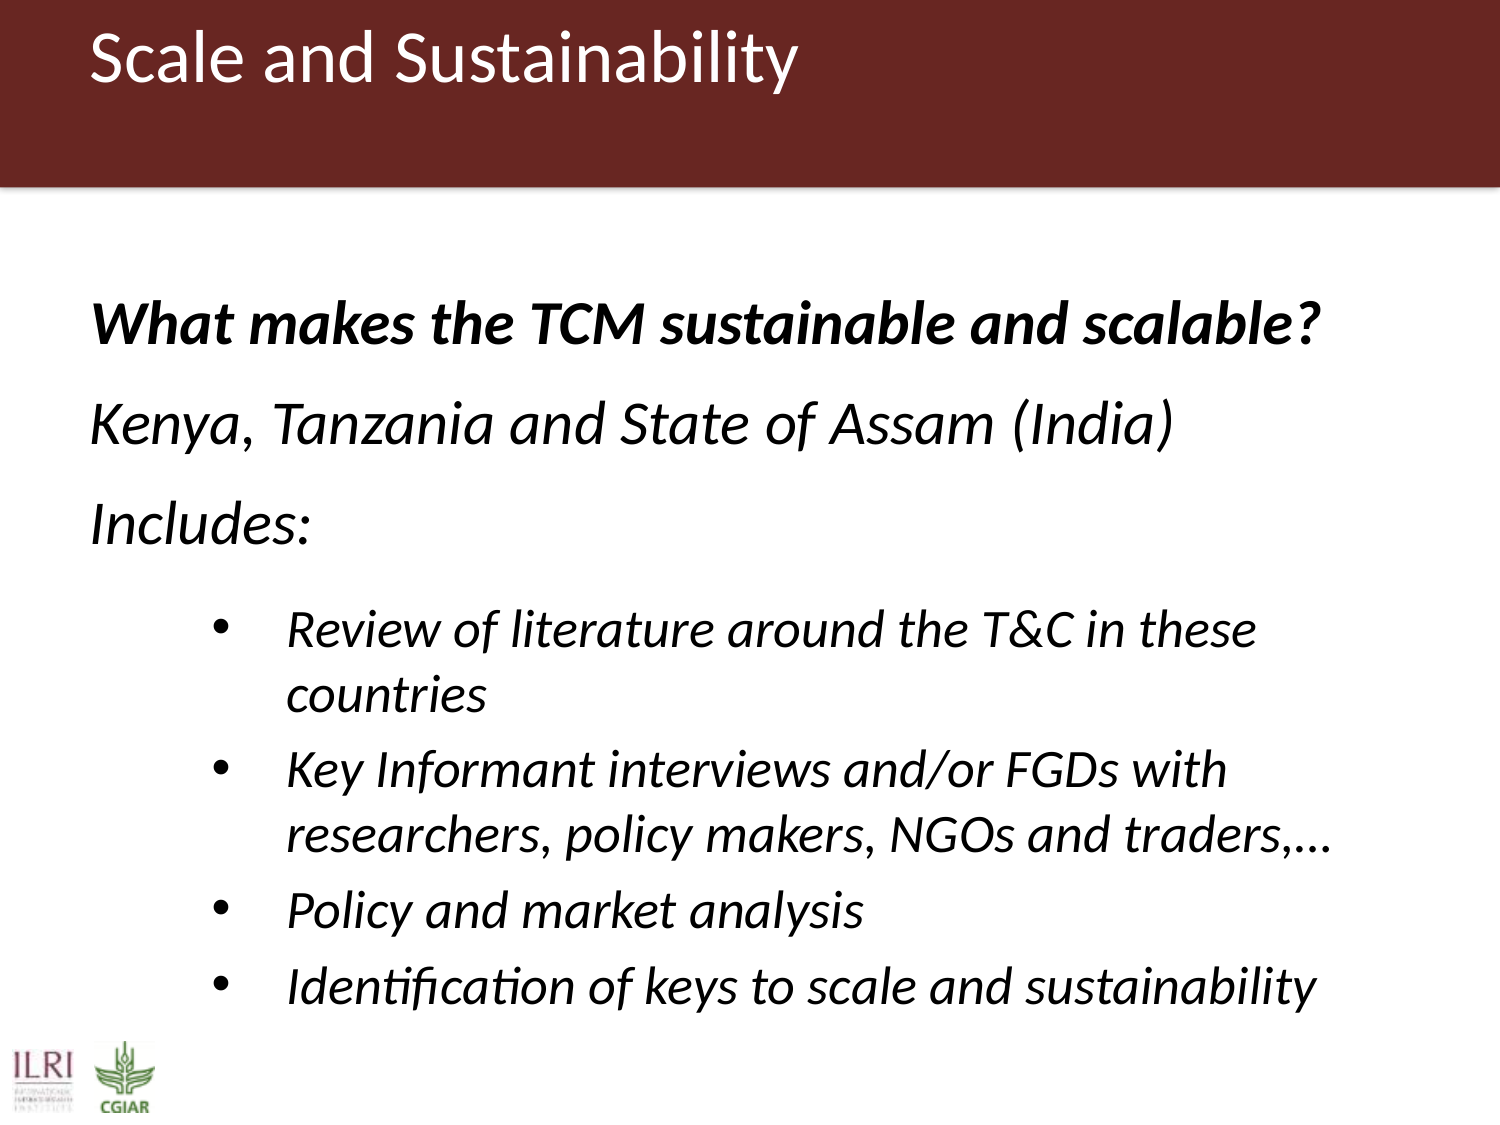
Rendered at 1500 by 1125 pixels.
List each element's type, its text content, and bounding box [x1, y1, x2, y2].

list What makes the TCM sustainable and scalable? Kenya, Tanzania and State of Assam (India) Includes: Review of literature around the T&C in these countries Key Informant interviews and/or FGDs with researchers, policy makers, NGOs and traders,… Policy and market analysis Identification of keys to scale and sustainability [75, 275, 1425, 1025]
title Scale and Sustainability [75, 0, 1425, 188]
picture [94, 1041, 155, 1113]
picture [12, 1049, 74, 1113]
